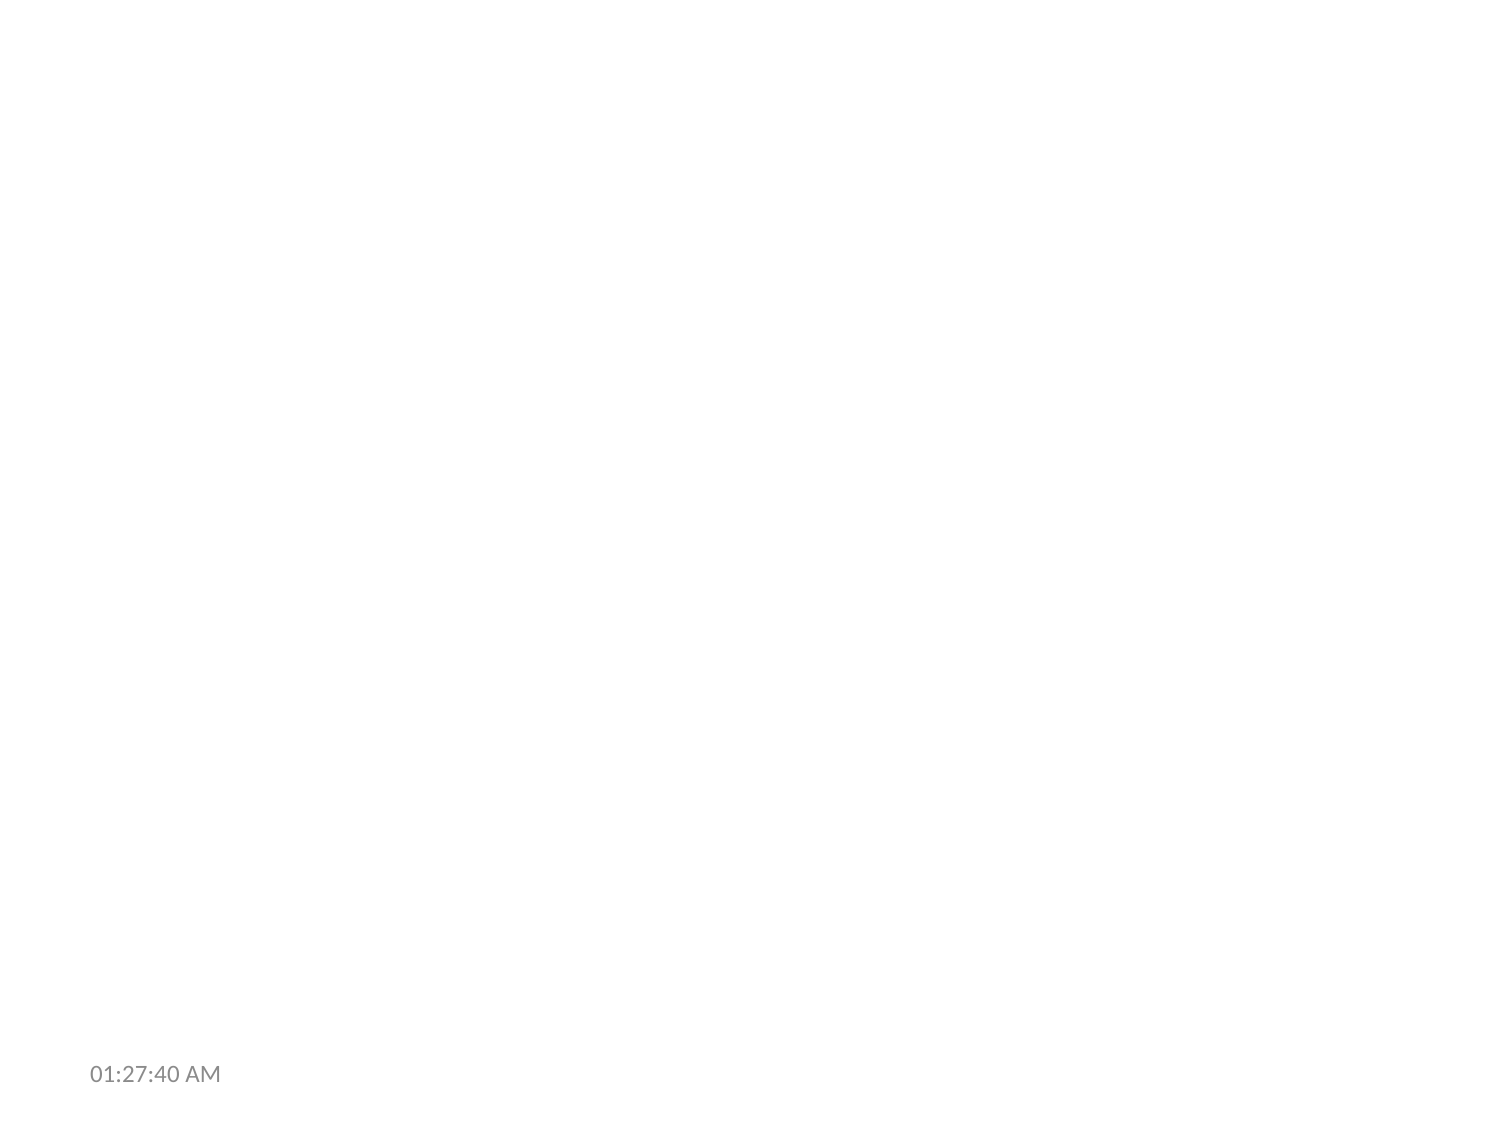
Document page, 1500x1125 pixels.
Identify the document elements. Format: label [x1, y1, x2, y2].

slide_number [75, 1042, 425, 1103]
